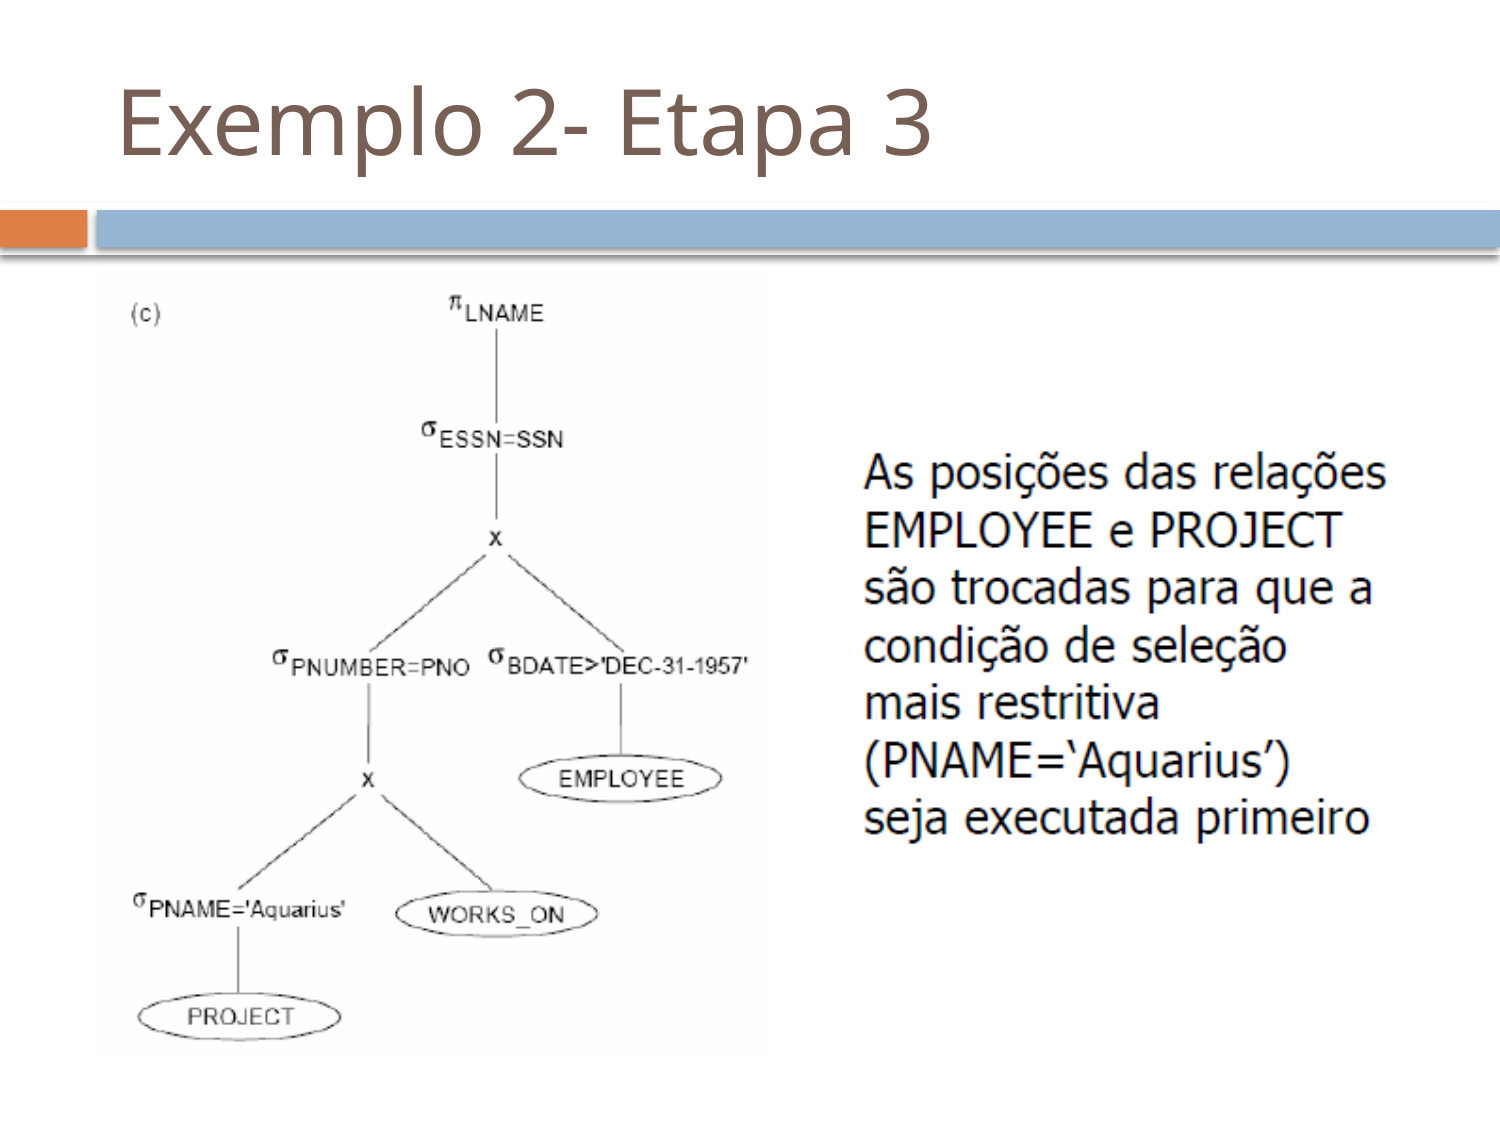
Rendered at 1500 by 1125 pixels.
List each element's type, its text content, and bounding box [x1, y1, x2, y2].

title Exemplo 2- Etapa 3 [100, 37, 1438, 200]
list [100, 266, 1433, 1059]
